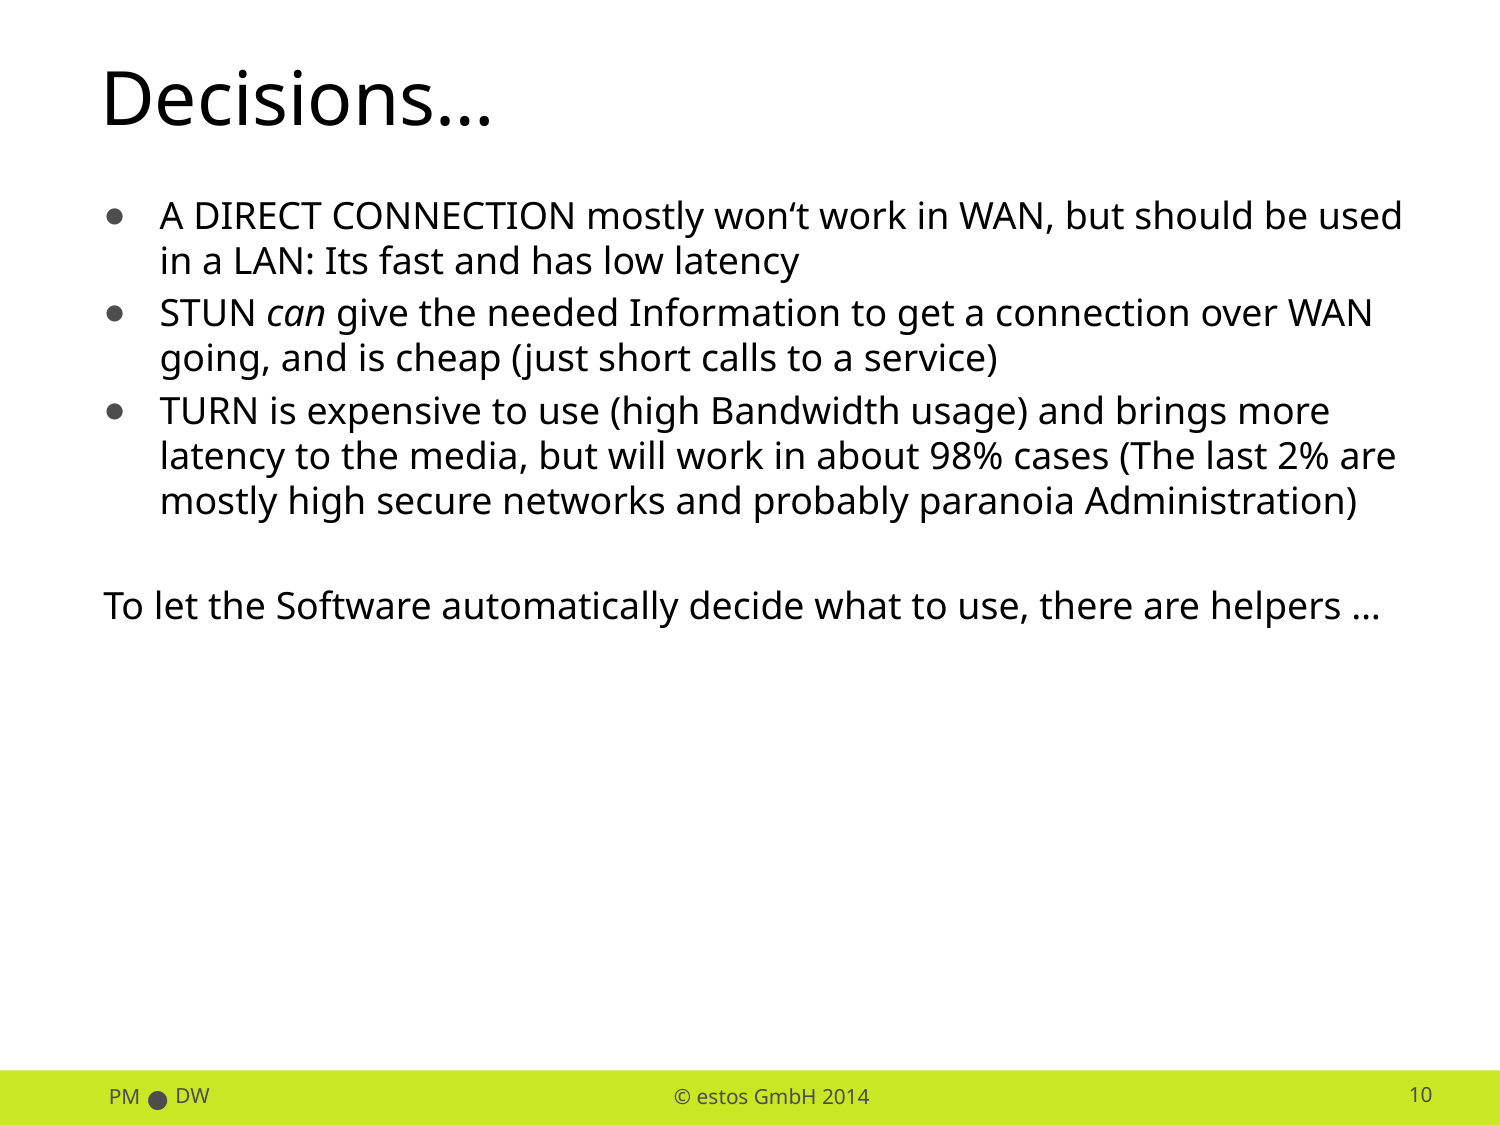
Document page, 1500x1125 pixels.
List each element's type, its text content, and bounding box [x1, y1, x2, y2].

footer DW [175, 1078, 530, 1115]
slide_number 10 [1364, 1078, 1433, 1115]
title Decisions… [88, 44, 1425, 146]
list A DIRECT CONNECTION mostly won‘t work in WAN, but should be used in a LAN: Its fast and has low latency STUN can give the needed Information to get a connection over WAN going, and is cheap (just short calls to a service) TURN is expensive to use (high Bandwidth usage) and brings more latency to the media, but will work in about 98% cases (The last 2% are mostly high secure networks and probably paranoia Administration) To let the Software automatically decide what to use, there are helpers … [88, 184, 1425, 1024]
slide_number PM [33, 1078, 140, 1115]
